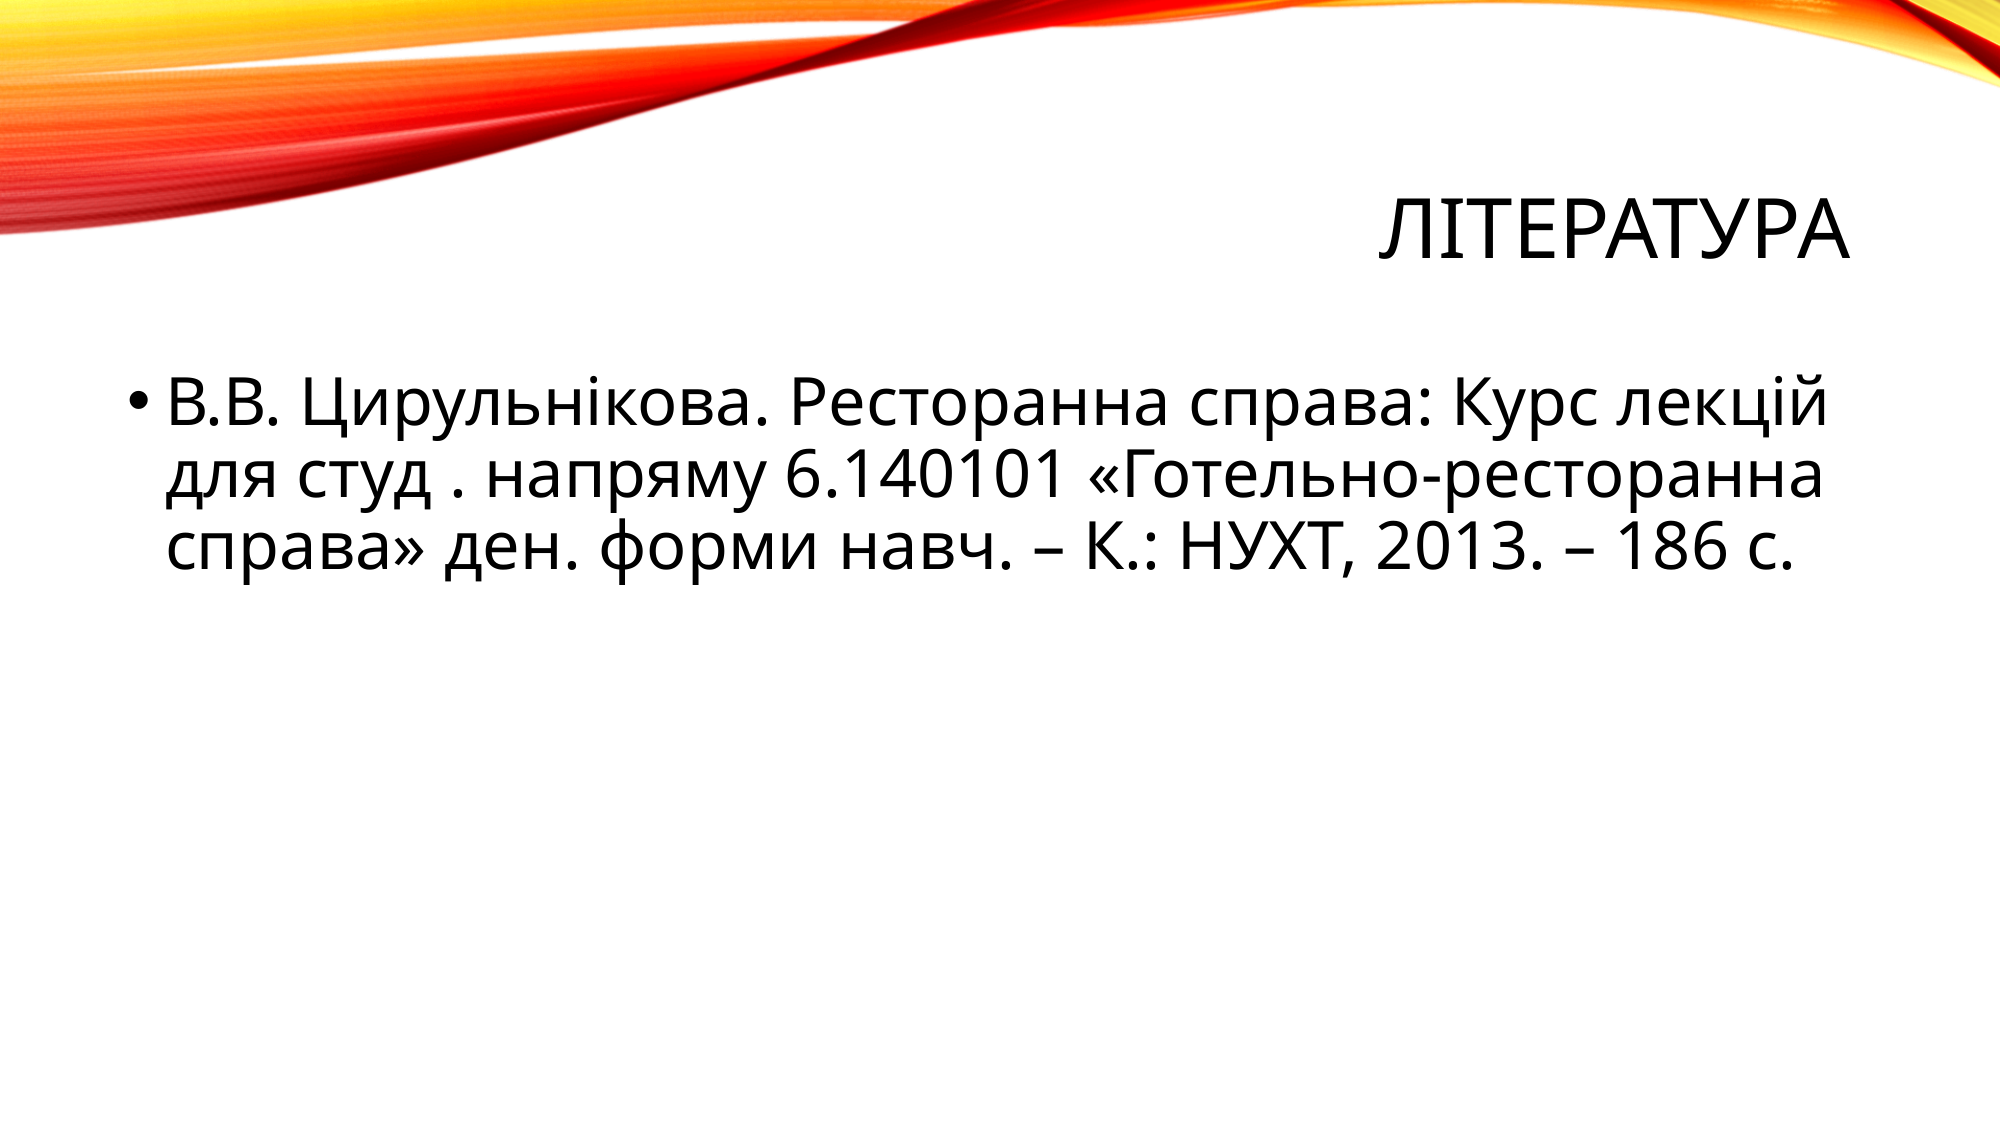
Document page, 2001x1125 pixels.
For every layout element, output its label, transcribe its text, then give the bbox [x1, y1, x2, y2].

list В.В. Цирульнікова. Ресторанна справа: Курс лекцій для студ . напряму 6.140101 «Готельно-ресторанна справа» ден. форми навч. – К.: НУХТ, 2013. – 186 с. [112, 360, 1929, 1021]
title Література [474, 125, 1888, 338]
picture [0, 0, 2000, 237]
